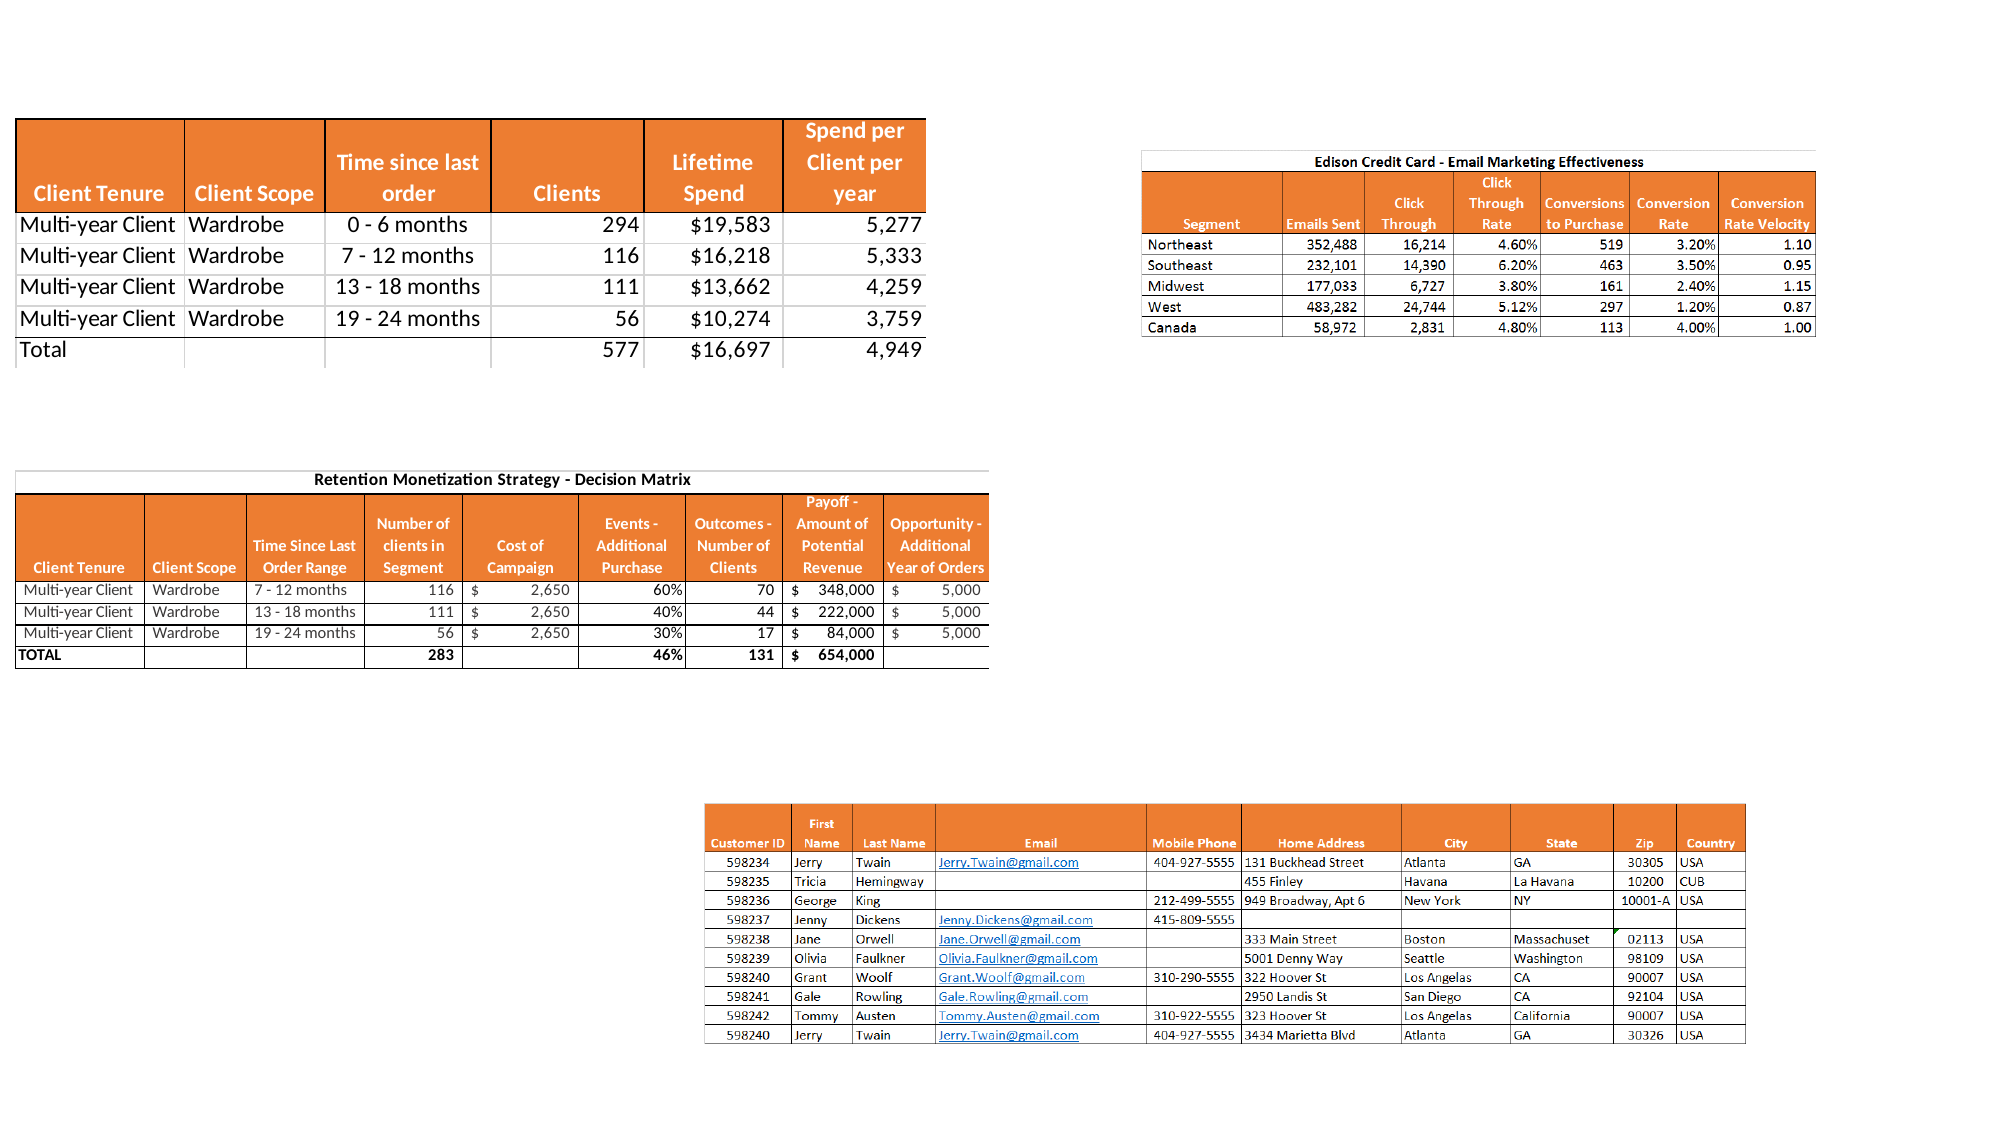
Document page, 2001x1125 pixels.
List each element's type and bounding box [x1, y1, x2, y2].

picture [704, 803, 1746, 1044]
picture [14, 117, 928, 370]
picture [1141, 150, 1816, 337]
picture [14, 470, 990, 670]
